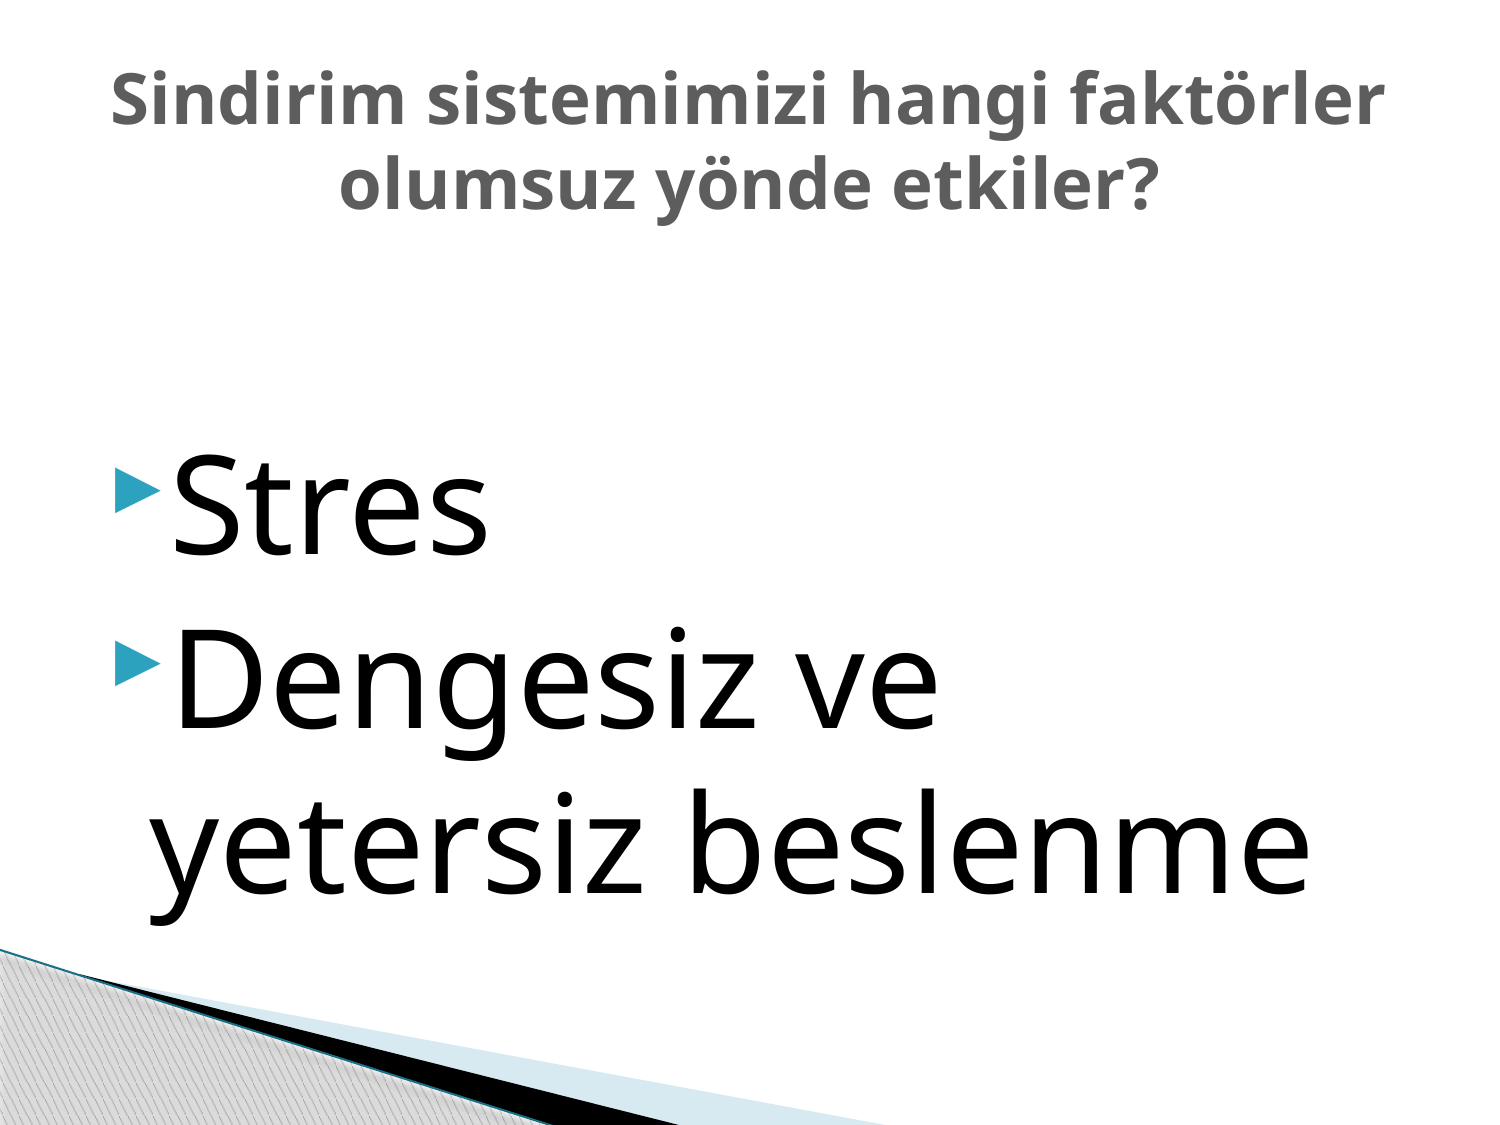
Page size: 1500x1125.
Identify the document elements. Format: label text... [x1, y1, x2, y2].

list Stres Dengesiz ve yetersiz beslenme [75, 410, 1425, 986]
title Sindirim sistemimizi hangi faktörler olumsuz yönde etkiler? [75, 45, 1425, 233]
